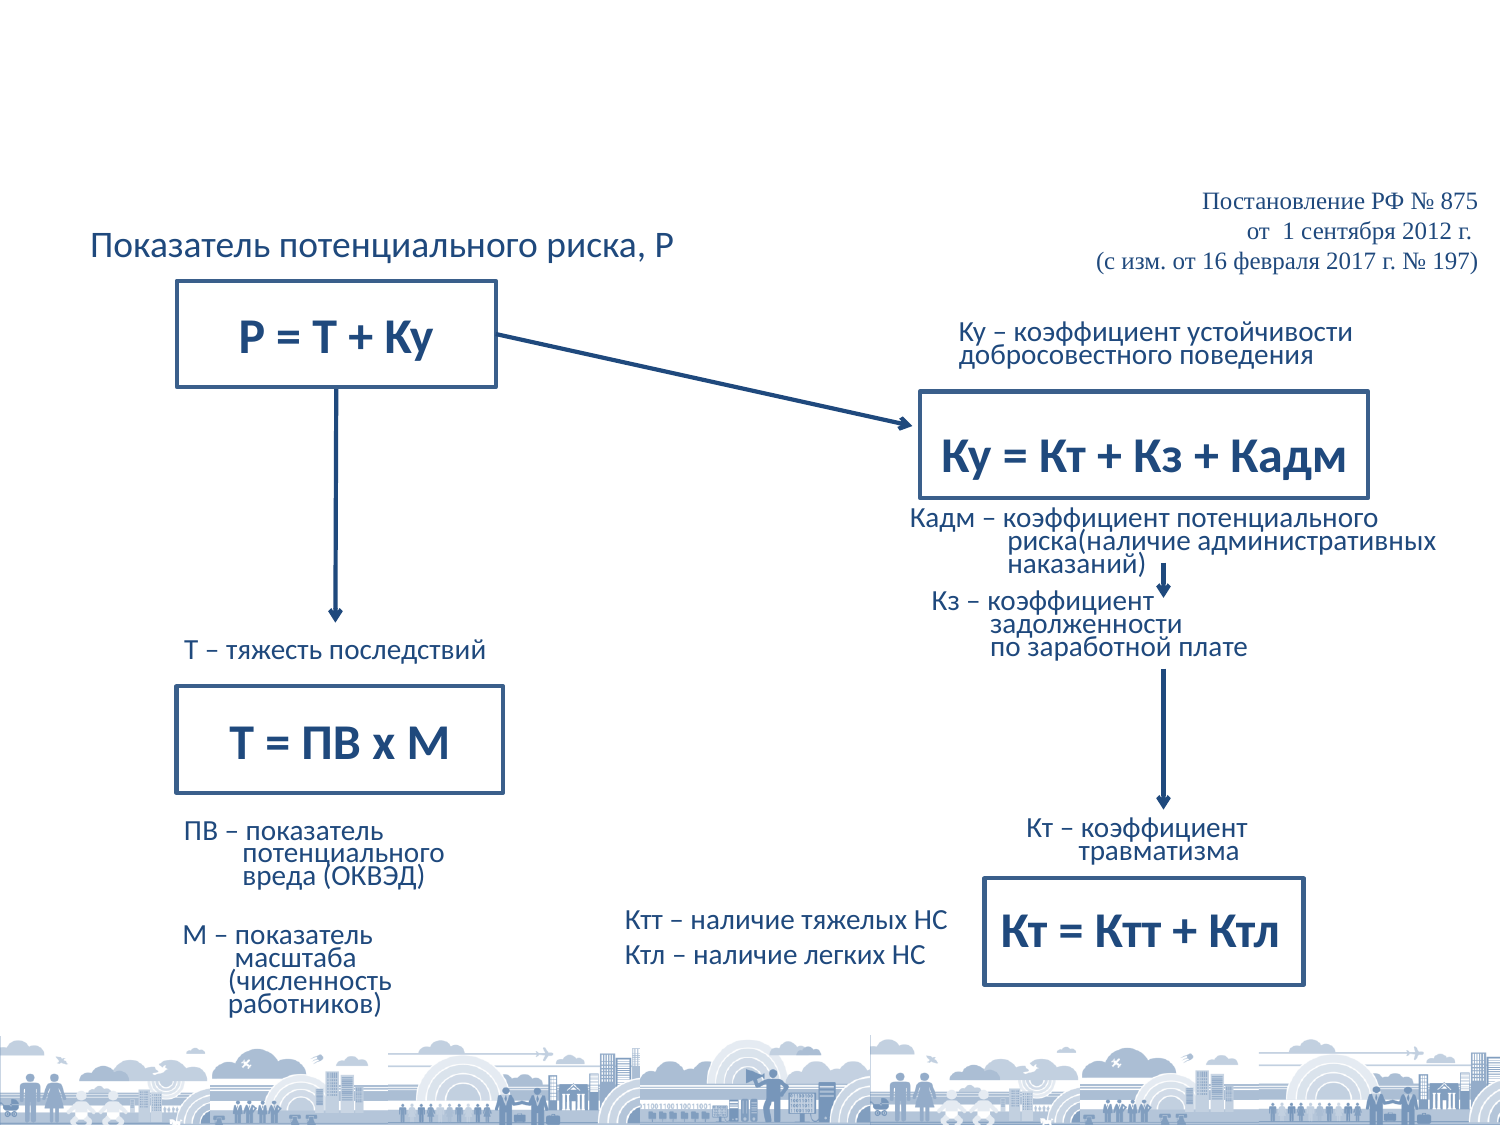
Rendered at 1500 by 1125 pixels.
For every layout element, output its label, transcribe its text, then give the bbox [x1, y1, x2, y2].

text_box Кт – коэффициент травматизма [1011, 812, 1270, 874]
text_box М – показатель масштаба (численность работников) [167, 920, 463, 1027]
text_box Ктт – наличие тяжелых НС [610, 904, 963, 943]
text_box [176, 686, 504, 794]
text_box ПВ – показатель потенциального вреда (ОКВЭД) [169, 815, 467, 899]
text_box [495, 330, 913, 427]
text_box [0, 1035, 1500, 1125]
text_box Кадм – коэффициент потенциального риска(наличие административных наказаний) [894, 503, 1452, 587]
text_box Кз – коэффициент задолженности по заработной плате [916, 587, 1264, 670]
text_box Постановление РФ № 875 от 1 сентября 2012 г. (с изм. от 16 февраля 2017 г. № 197) [1081, 177, 1494, 282]
text_box Показатель потенциального риска, Р [0, 212, 782, 273]
text_box Ктл – наличие легких НС [610, 940, 941, 978]
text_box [176, 280, 496, 388]
text_box T – тяжесть последствий [169, 622, 502, 673]
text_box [984, 878, 1304, 986]
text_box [919, 391, 1369, 498]
text_box Ky – коэффициент устойчивости добросовестного поведения [944, 316, 1375, 378]
